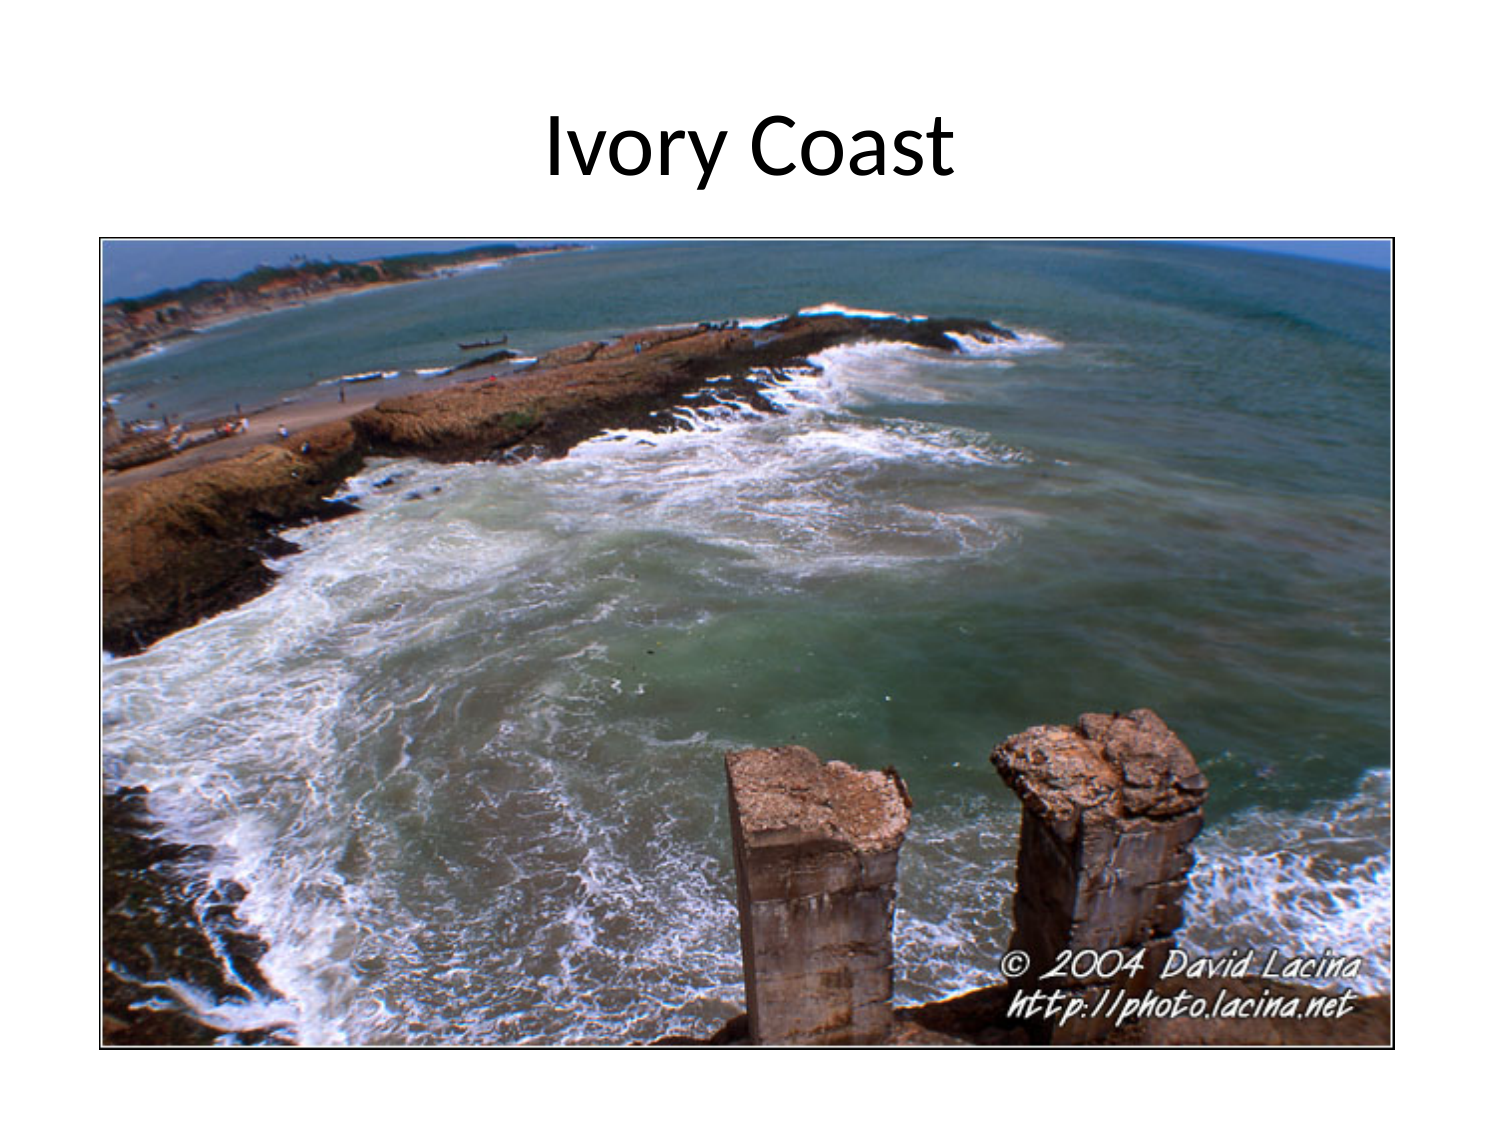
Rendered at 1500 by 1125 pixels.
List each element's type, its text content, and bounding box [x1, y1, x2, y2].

title Ivory Coast [75, 45, 1425, 233]
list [99, 237, 1395, 1051]
